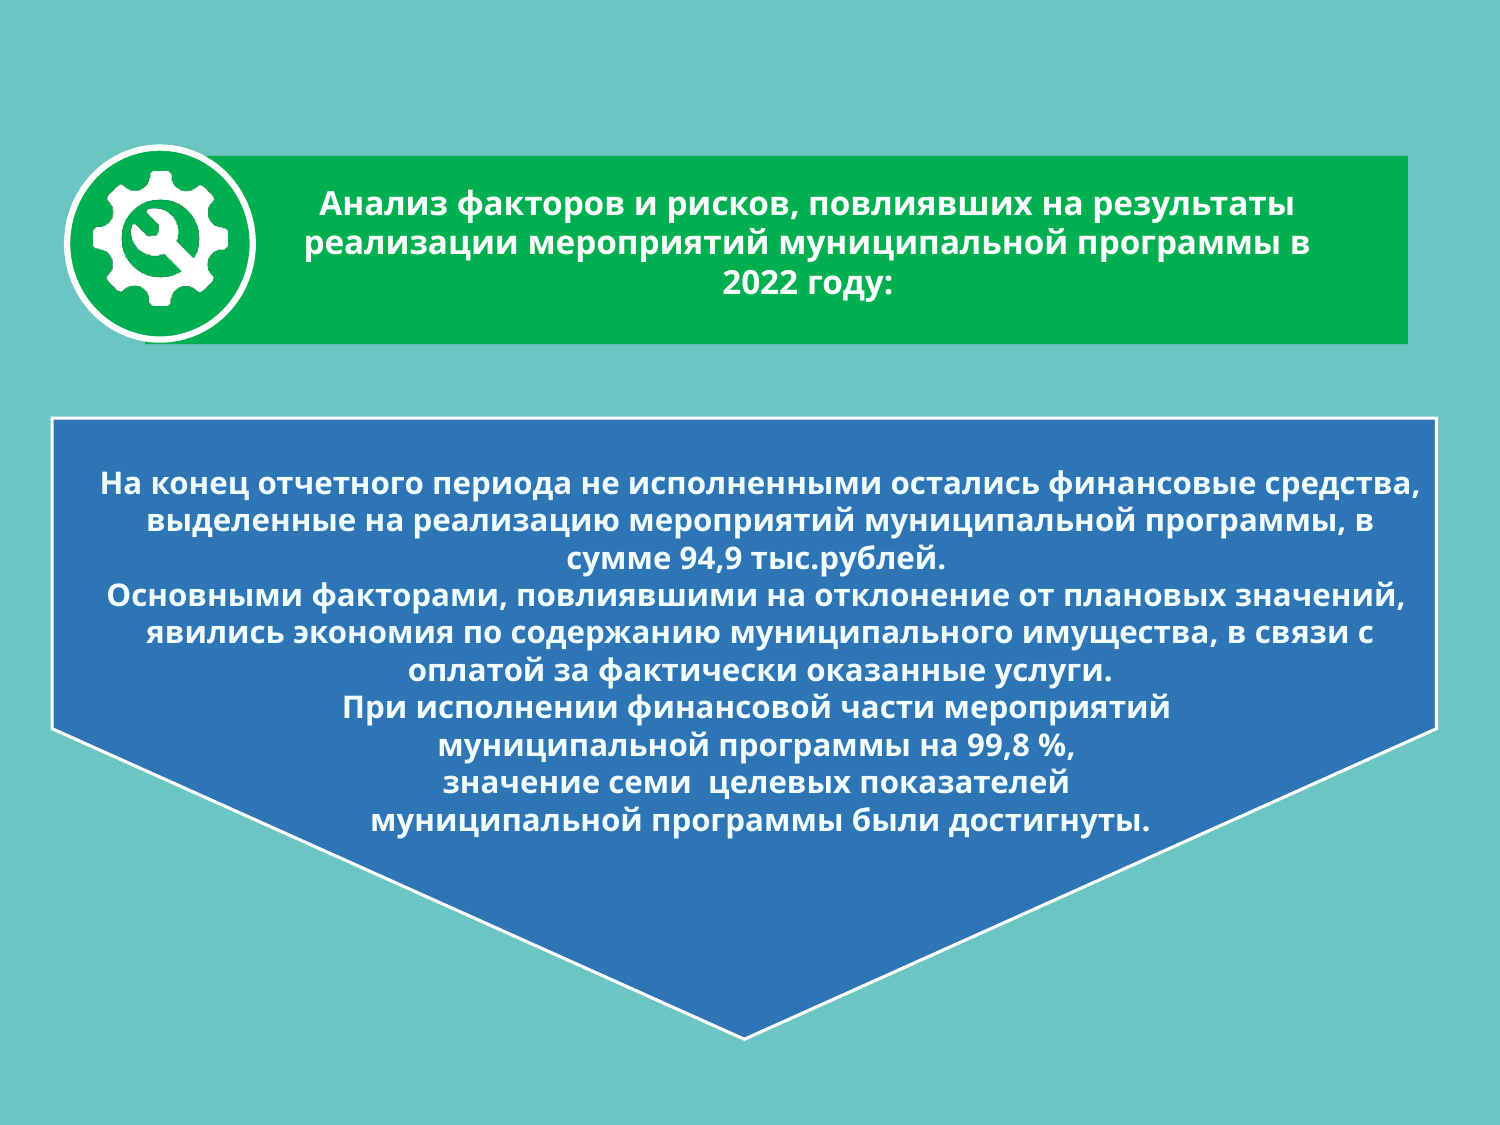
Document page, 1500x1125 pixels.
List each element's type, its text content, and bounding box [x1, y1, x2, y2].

text_box [66, 175, 252, 341]
text_box [316, 849, 1173, 1041]
text_box [50, 416, 1439, 745]
picture [93, 171, 228, 306]
text_box На конец отчетного периода не исполненными остались финансовые средства, выделенные на реализацию мероприятий муниципальной программы, в сумме 94,9 тыс.рублей. Основными факторами, повлиявшими на отклонение от плановых значений, явились экономия по содержанию муниципального имущества, в связи с оплатой за фактически оказанные услуги. При исполнении финансовой части мероприятий муниципальной программы на 99,8 %, значение семи целевых показателей муниципальной программы были достигнуты. [83, 452, 1427, 849]
text_box Анализ факторов и рисков, повлиявших на результаты реализации мероприятий муниципальной программы в 2022 году: [252, 174, 1364, 309]
text_box [57, 271, 508, 366]
text_box [97, 146, 223, 171]
text_box [144, 155, 1409, 345]
